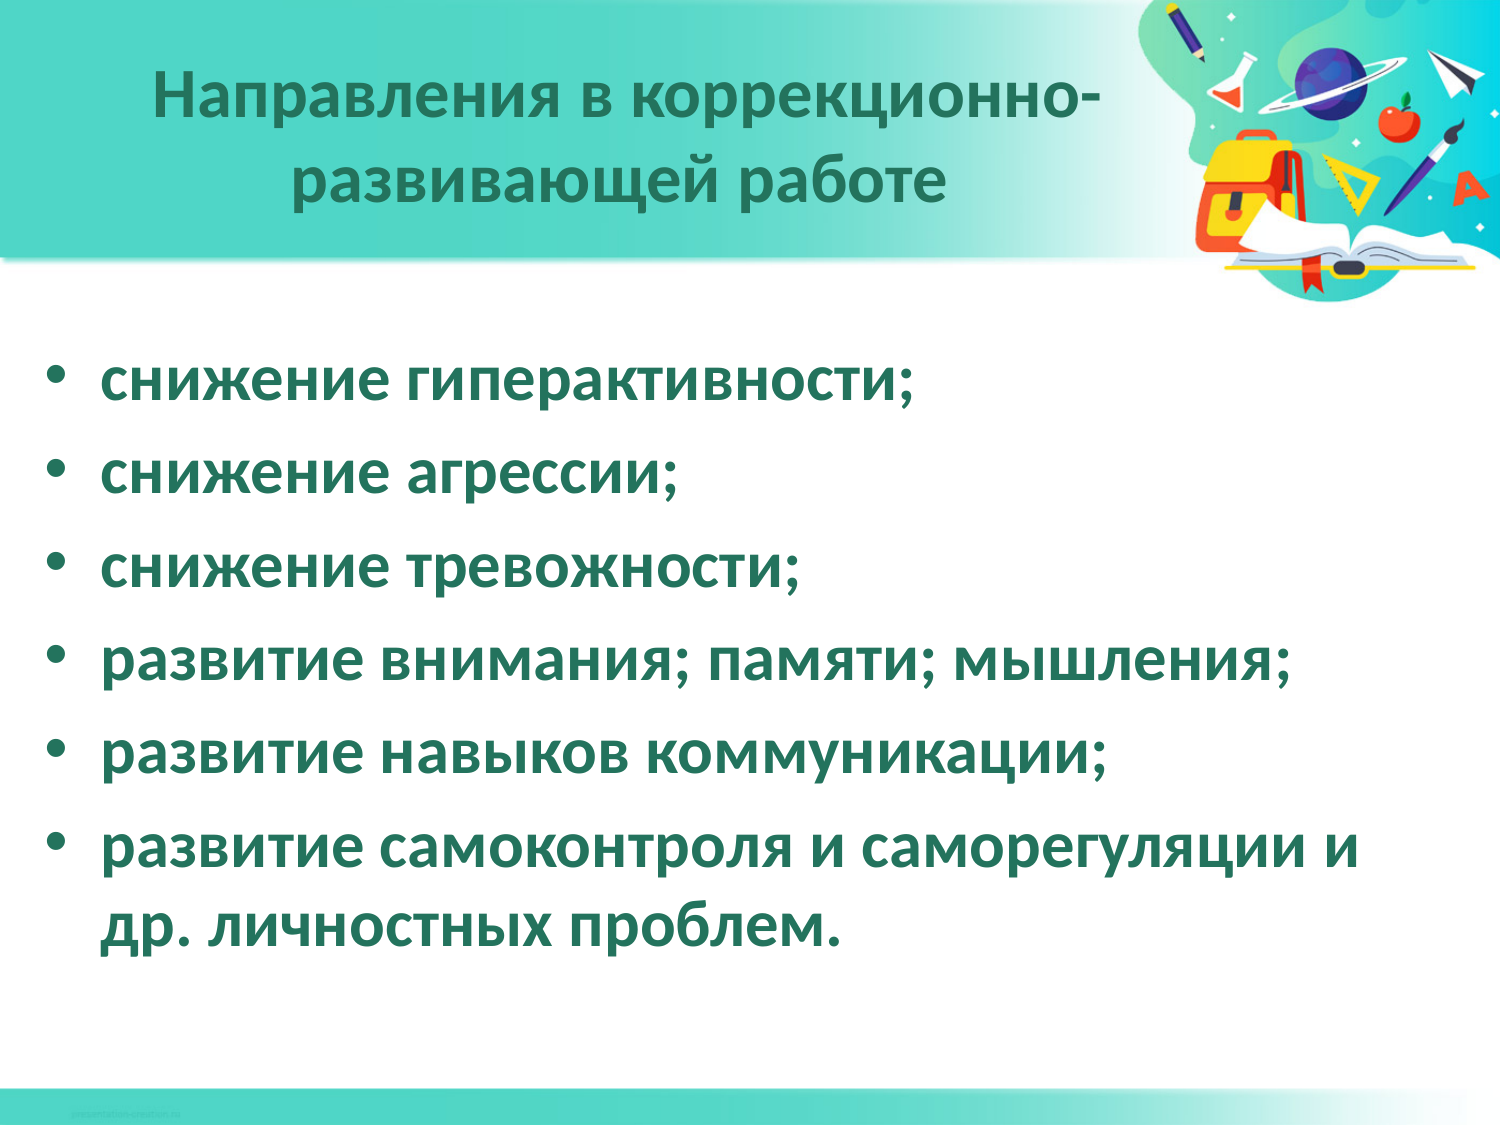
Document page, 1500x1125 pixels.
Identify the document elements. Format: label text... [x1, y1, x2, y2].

picture [0, 0, 1500, 1125]
title Направления в коррекционно-развивающей работе [0, 37, 1256, 227]
list снижение гиперактивности; снижение агрессии; снижение тревожности; развитие внимания; памяти; мышления; развитие навыков коммуникации; развитие самоконтроля и саморегуляции и др. личностных проблем. [29, 326, 1471, 1012]
